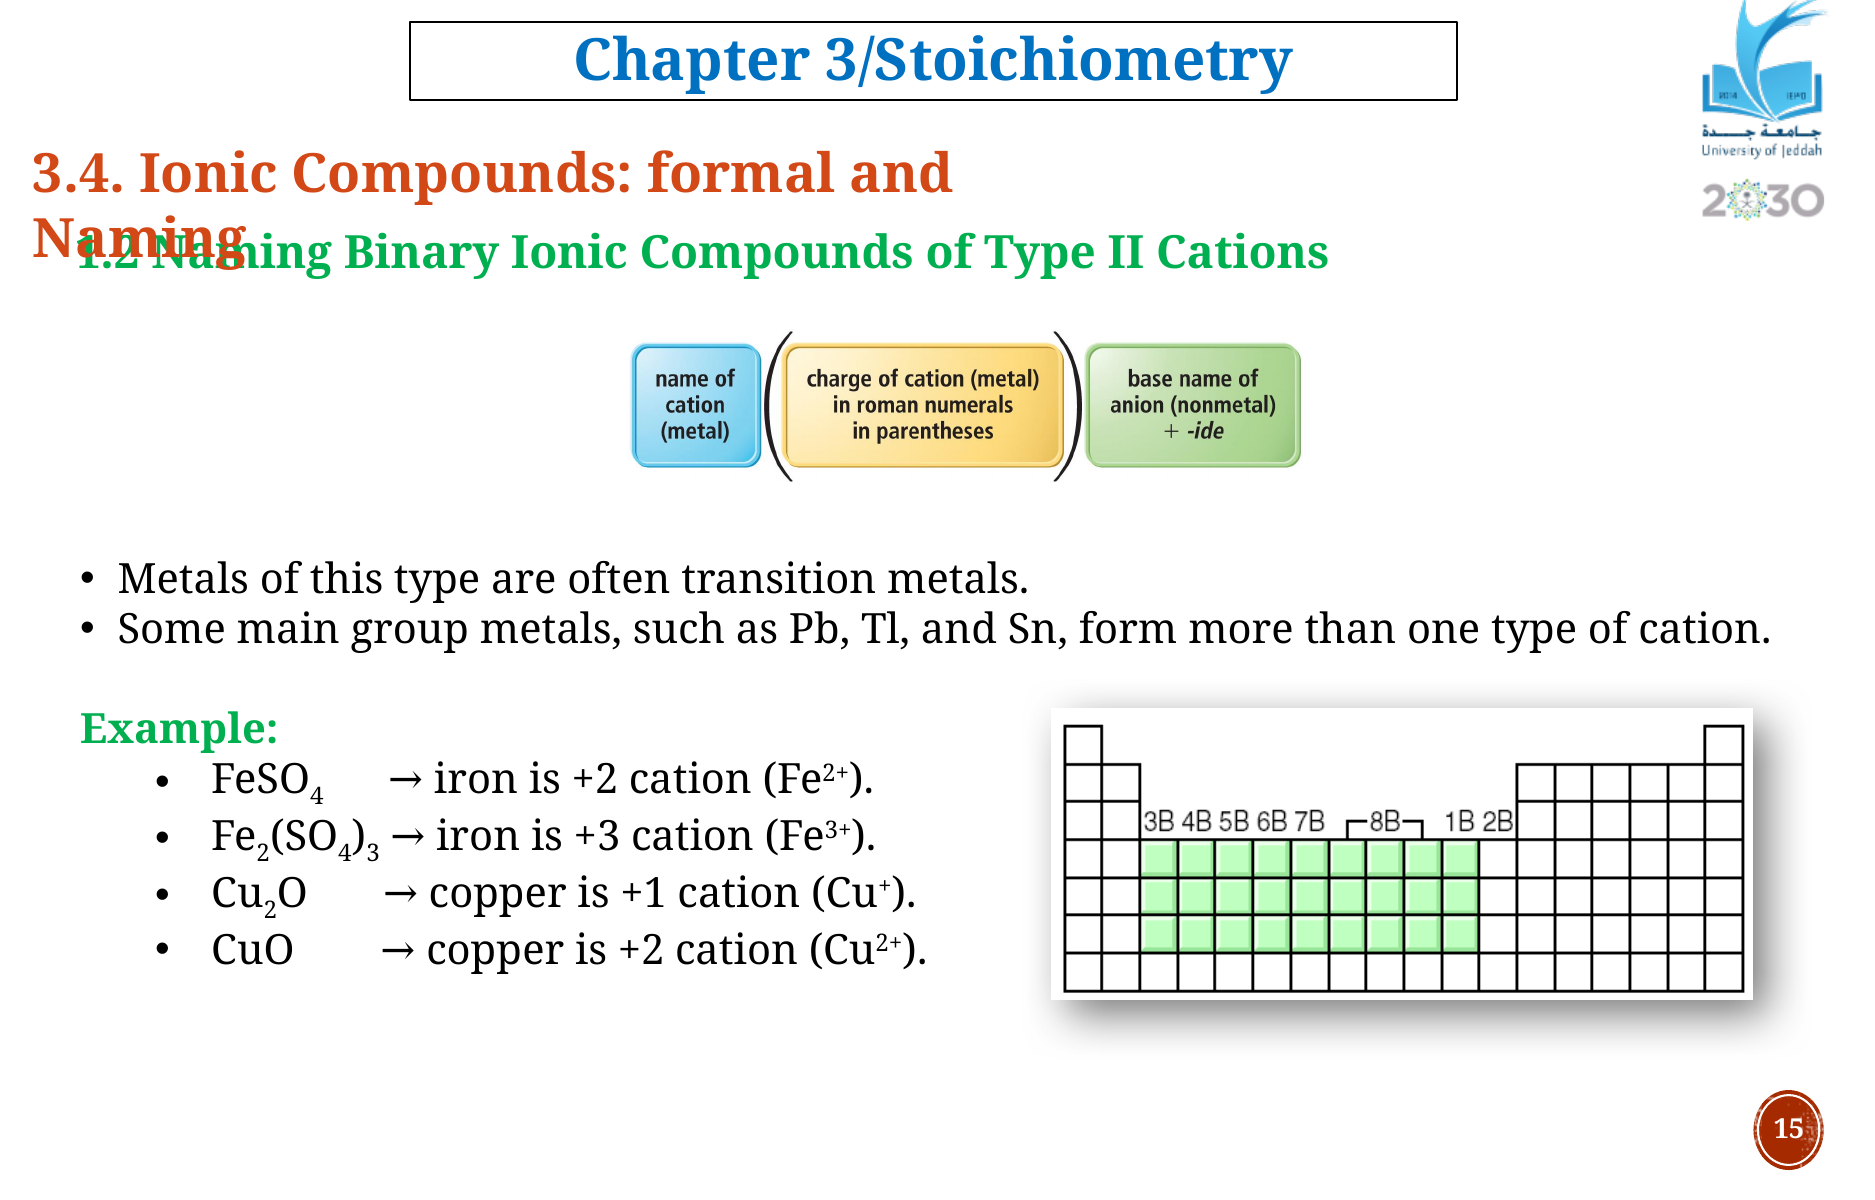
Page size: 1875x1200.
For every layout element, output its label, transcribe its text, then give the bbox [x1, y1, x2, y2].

picture [1681, 0, 1846, 227]
text_box 1.2 Naming Binary Ionic Compounds of Type II Cations [0, 214, 1500, 285]
text_box Chapter 3/Stoichiometry [409, 21, 1458, 101]
picture [628, 329, 1303, 482]
picture [1051, 708, 1753, 1000]
text_box 3.4. Ionic Compounds: formal and Naming [17, 130, 1053, 276]
text_box Metals of this type are often transition metals. Some main group metals, such as Pb, Tl, and Sn, form more than one type of cation. Example: FeSO4 → iron is +2 cation (Fe2+). Fe2(SO4)3 → iron is +3 cation (Fe3+). Cu2O → copper is +1 cation (Cu+). CuO → copper is +2 cation (Cu2+). [65, 344, 1875, 1181]
